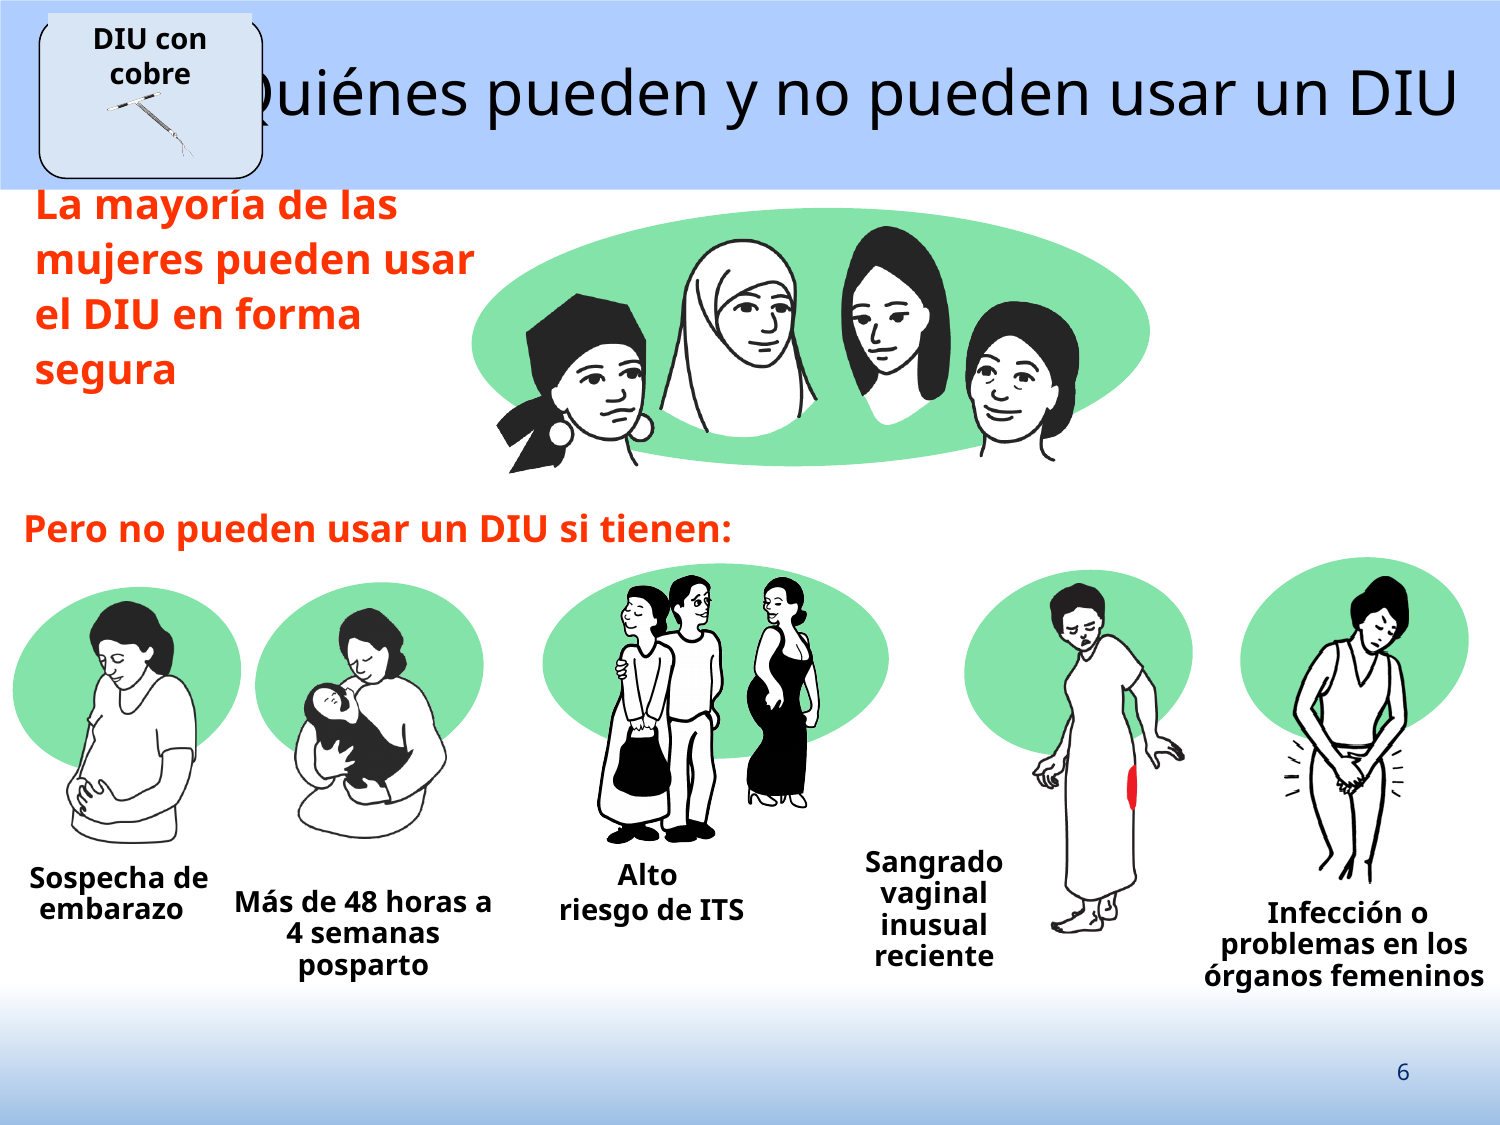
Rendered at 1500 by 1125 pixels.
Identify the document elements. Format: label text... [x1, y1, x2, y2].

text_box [0, 487, 1500, 1002]
slide_number 6 [1074, 1042, 1425, 1103]
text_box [0, 0, 1500, 191]
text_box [34, 207, 1151, 479]
